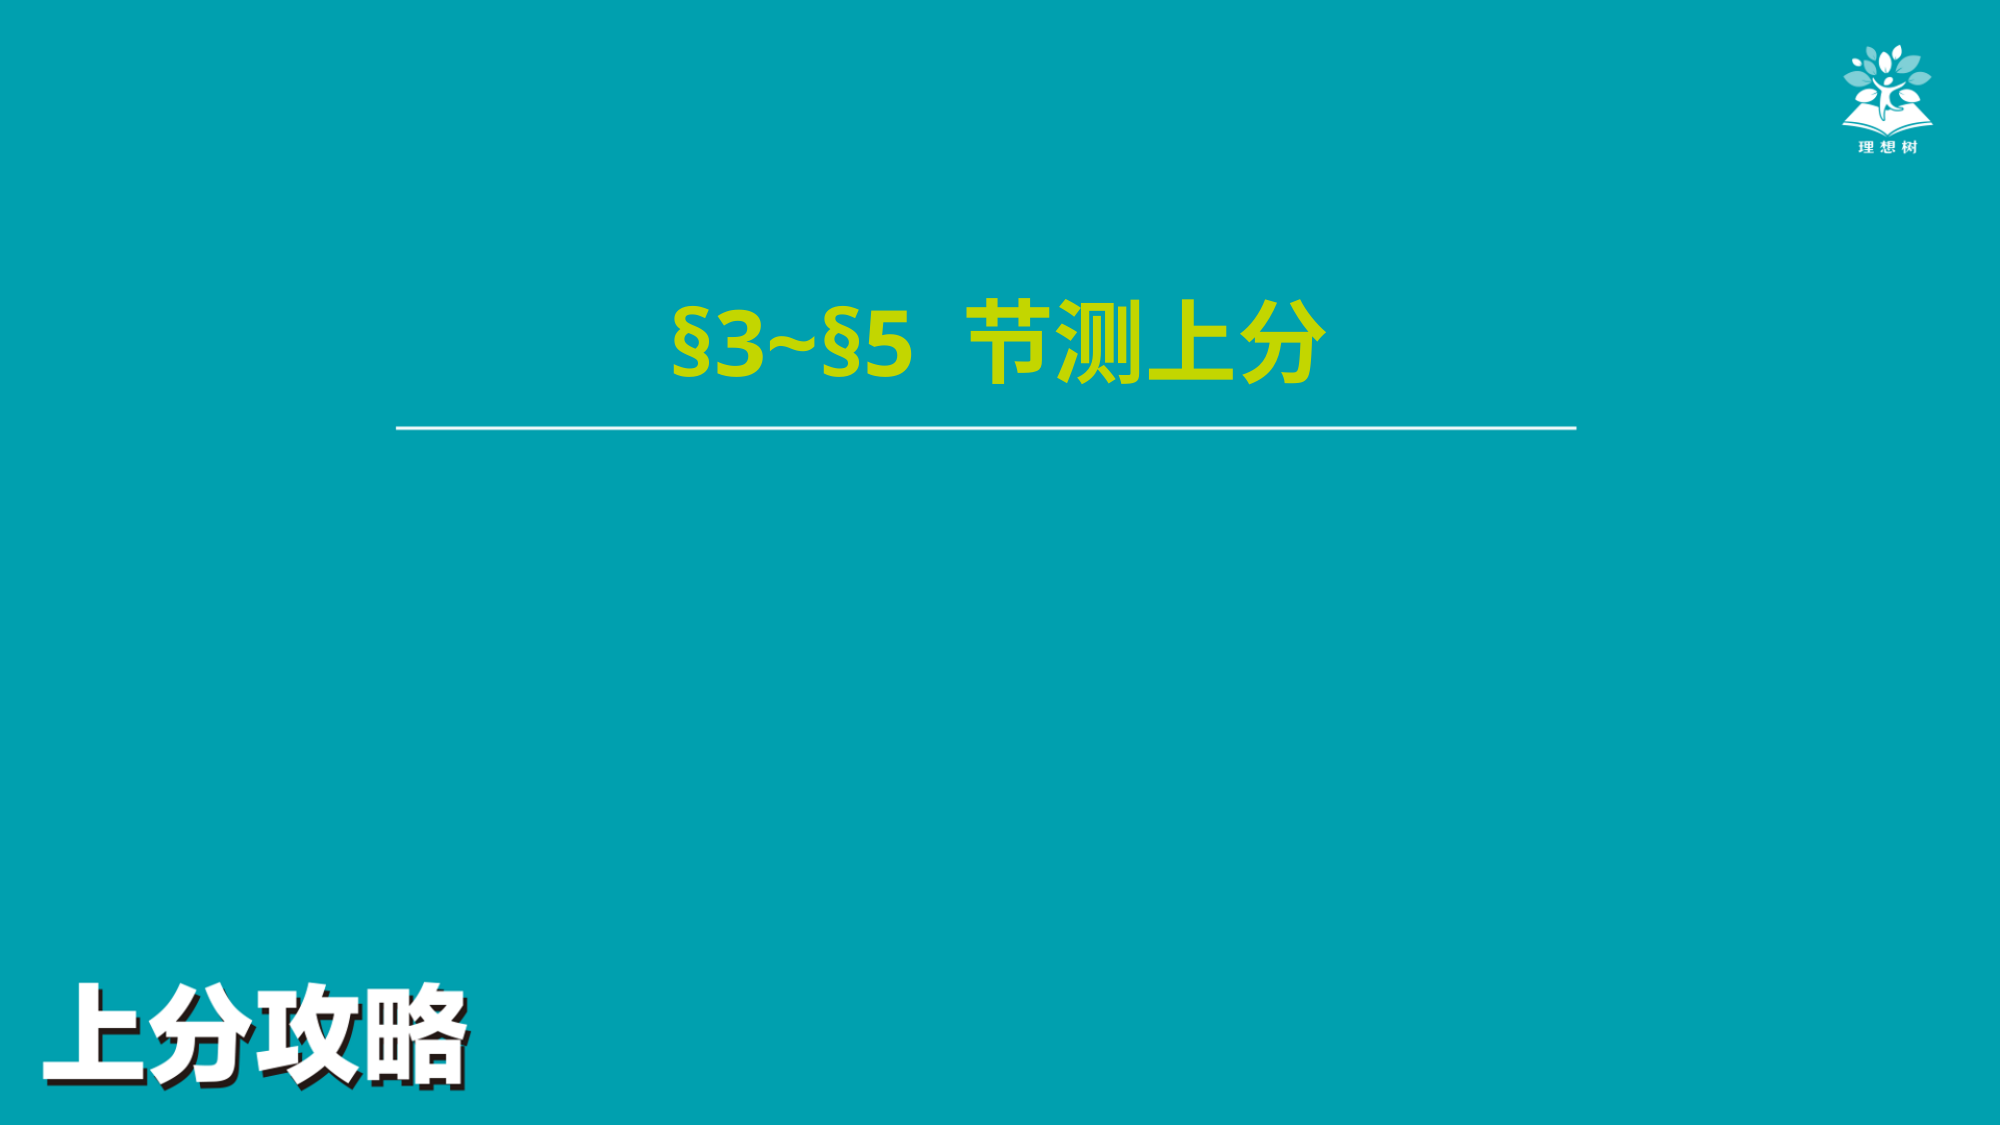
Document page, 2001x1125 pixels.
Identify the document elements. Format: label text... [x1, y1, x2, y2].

picture [0, 413, 2000, 1125]
picture [0, 0, 2000, 265]
text_box §3~§5 节测上分 [0, 265, 2000, 413]
